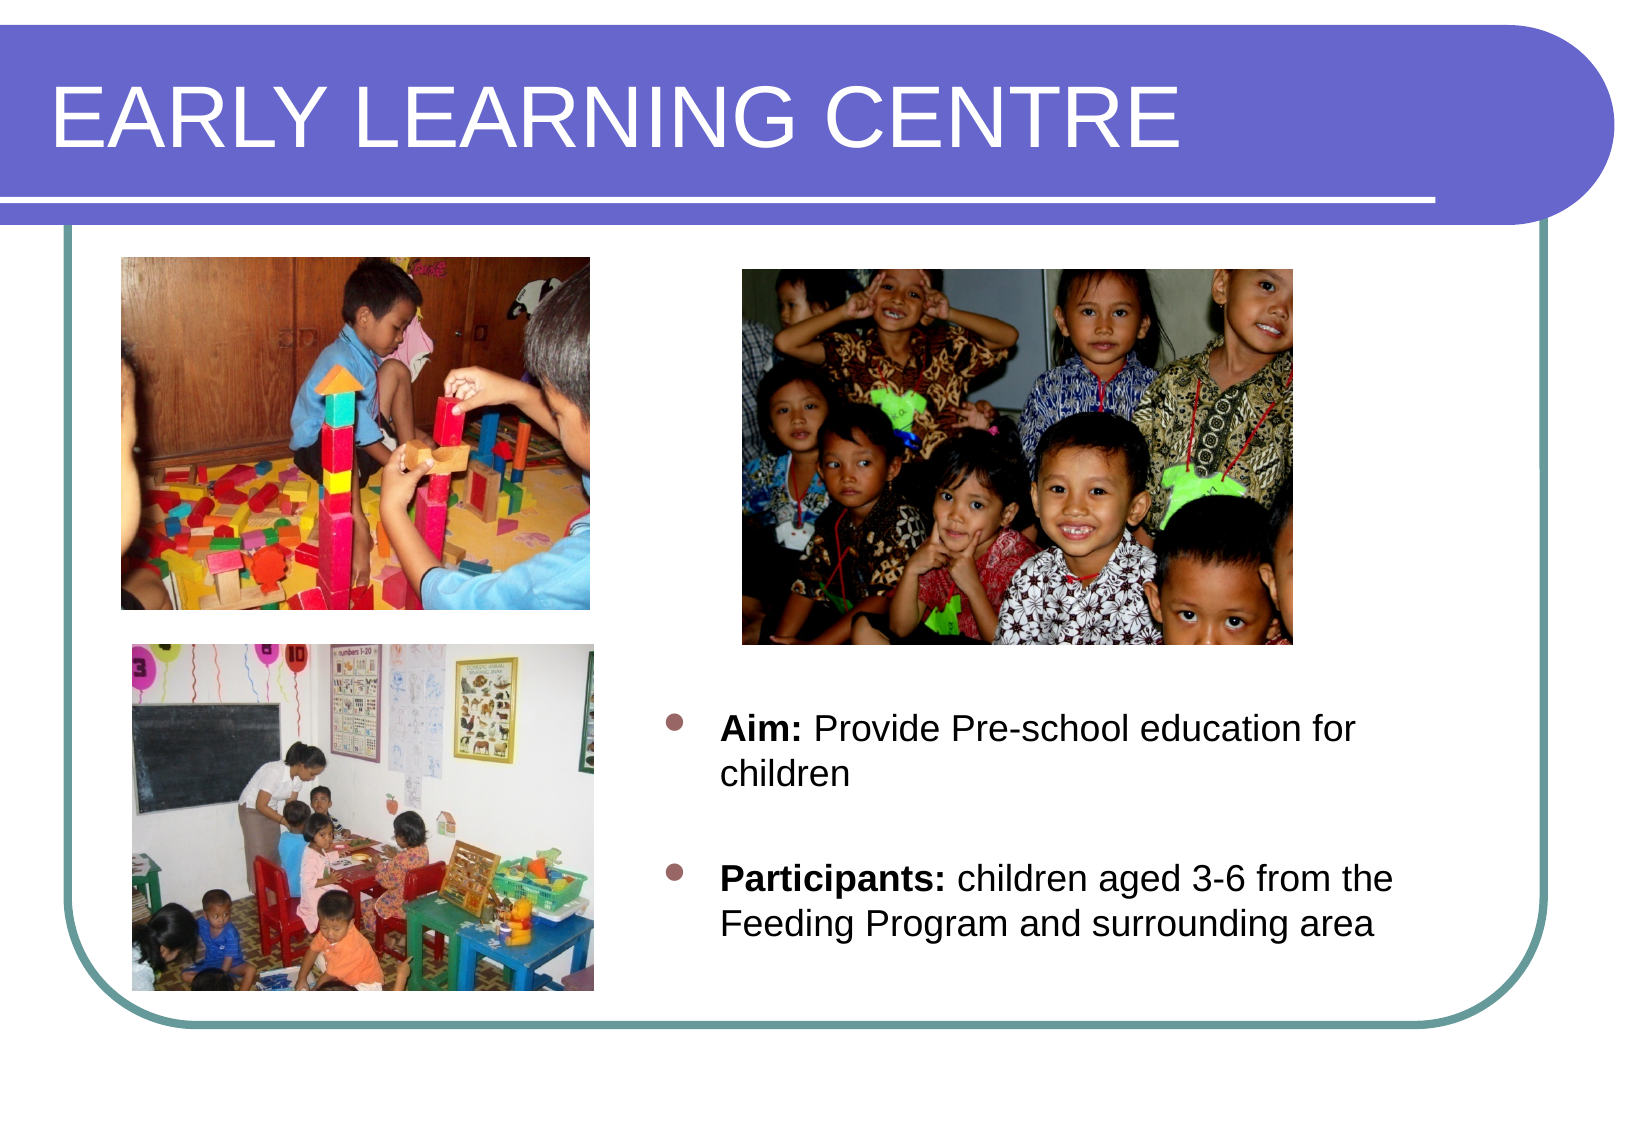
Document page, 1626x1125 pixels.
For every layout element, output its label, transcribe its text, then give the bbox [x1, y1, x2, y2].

list Aim: Provide Pre-school education for children Participants: children aged 3-6 from the Feeding Program and surrounding area [648, 421, 1512, 1020]
picture [120, 257, 590, 610]
picture [741, 269, 1294, 645]
title EARLY LEARNING CENTRE [34, 37, 1460, 188]
picture [132, 644, 594, 991]
